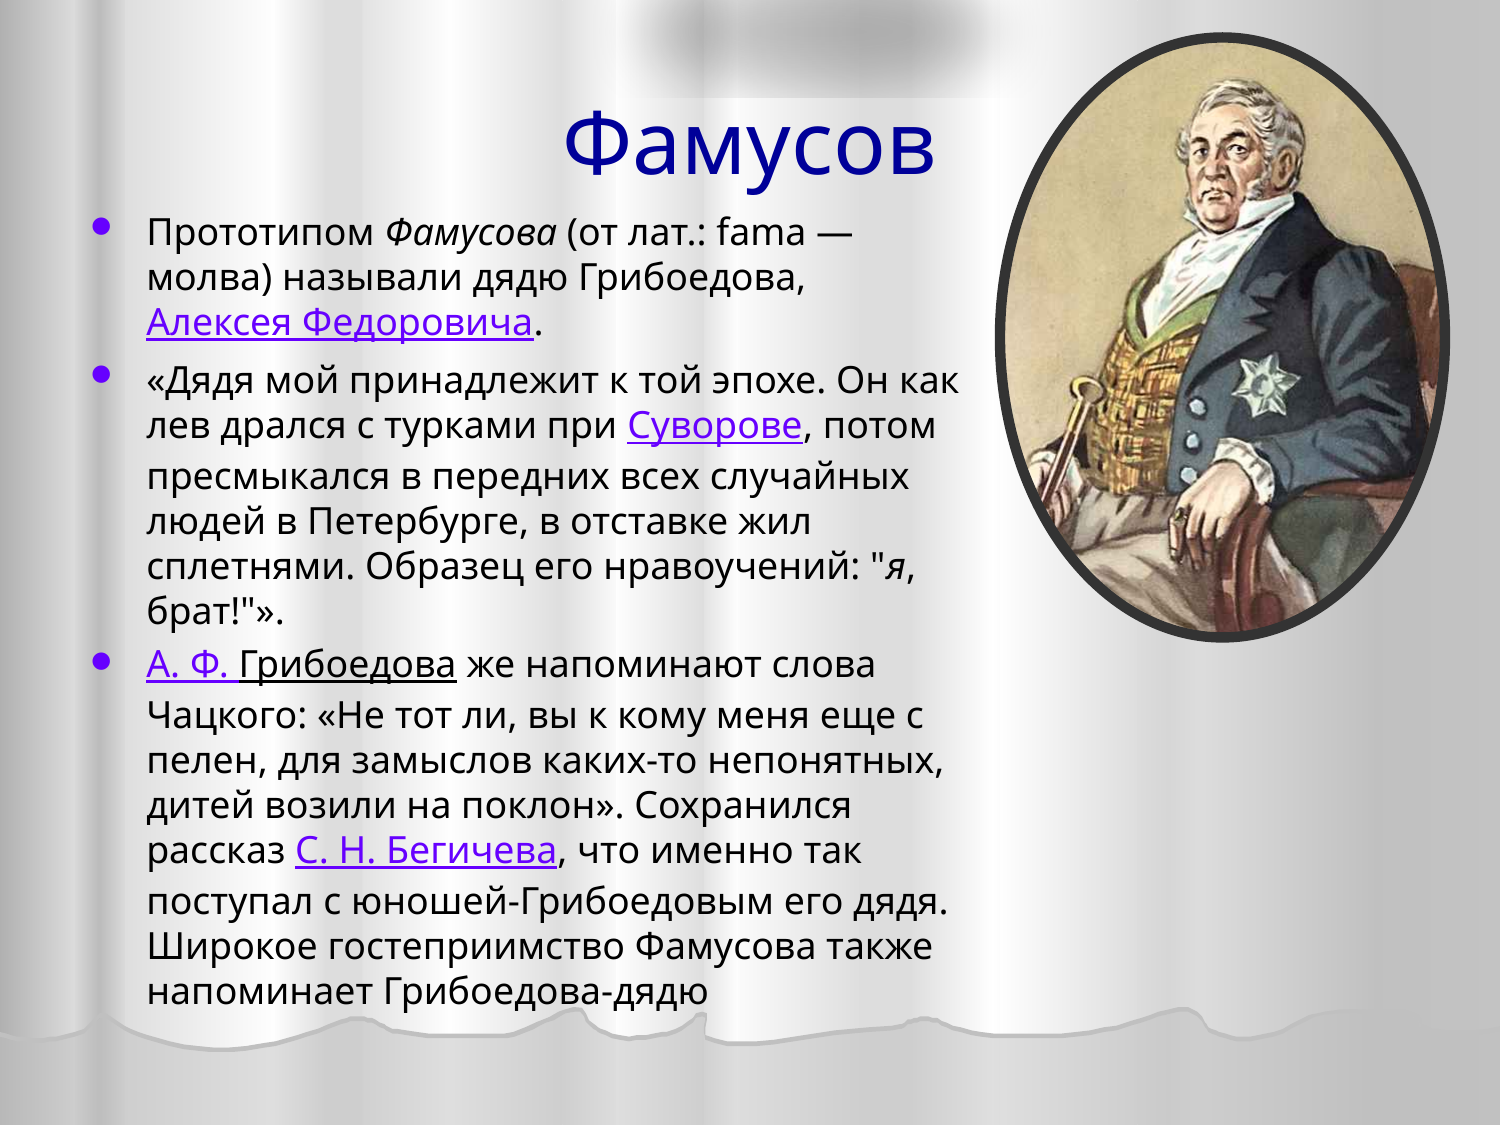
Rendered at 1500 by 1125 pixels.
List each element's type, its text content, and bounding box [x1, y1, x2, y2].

title Фамусов [74, 45, 994, 233]
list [999, 37, 1446, 638]
list Прототипом Фамусова (от лат.: fama — молва) называли дядю Грибоедова, Алексея Федоровича. «Дядя мой принадлежит к той эпохе. Он как лев дрался с турками при Суворове, потом пресмыкался в передних всех случайных людей в Петербурге, в отставке жил сплетнями. Образец его нравоучений: "я, брат!"». А. Ф. Грибоедова же напоминают слова Чацкого: «Не тот ли, вы к кому меня еще с пелен, для замыслов каких-то непонятных, дитей возили на поклон». Сохранился рассказ С. Н. Бегичева, что именно так поступал с юношей-Грибоедовым его дядя. Широкое гостеприимство Фамусова также напоминает Грибоедова-дядю [74, 199, 988, 944]
